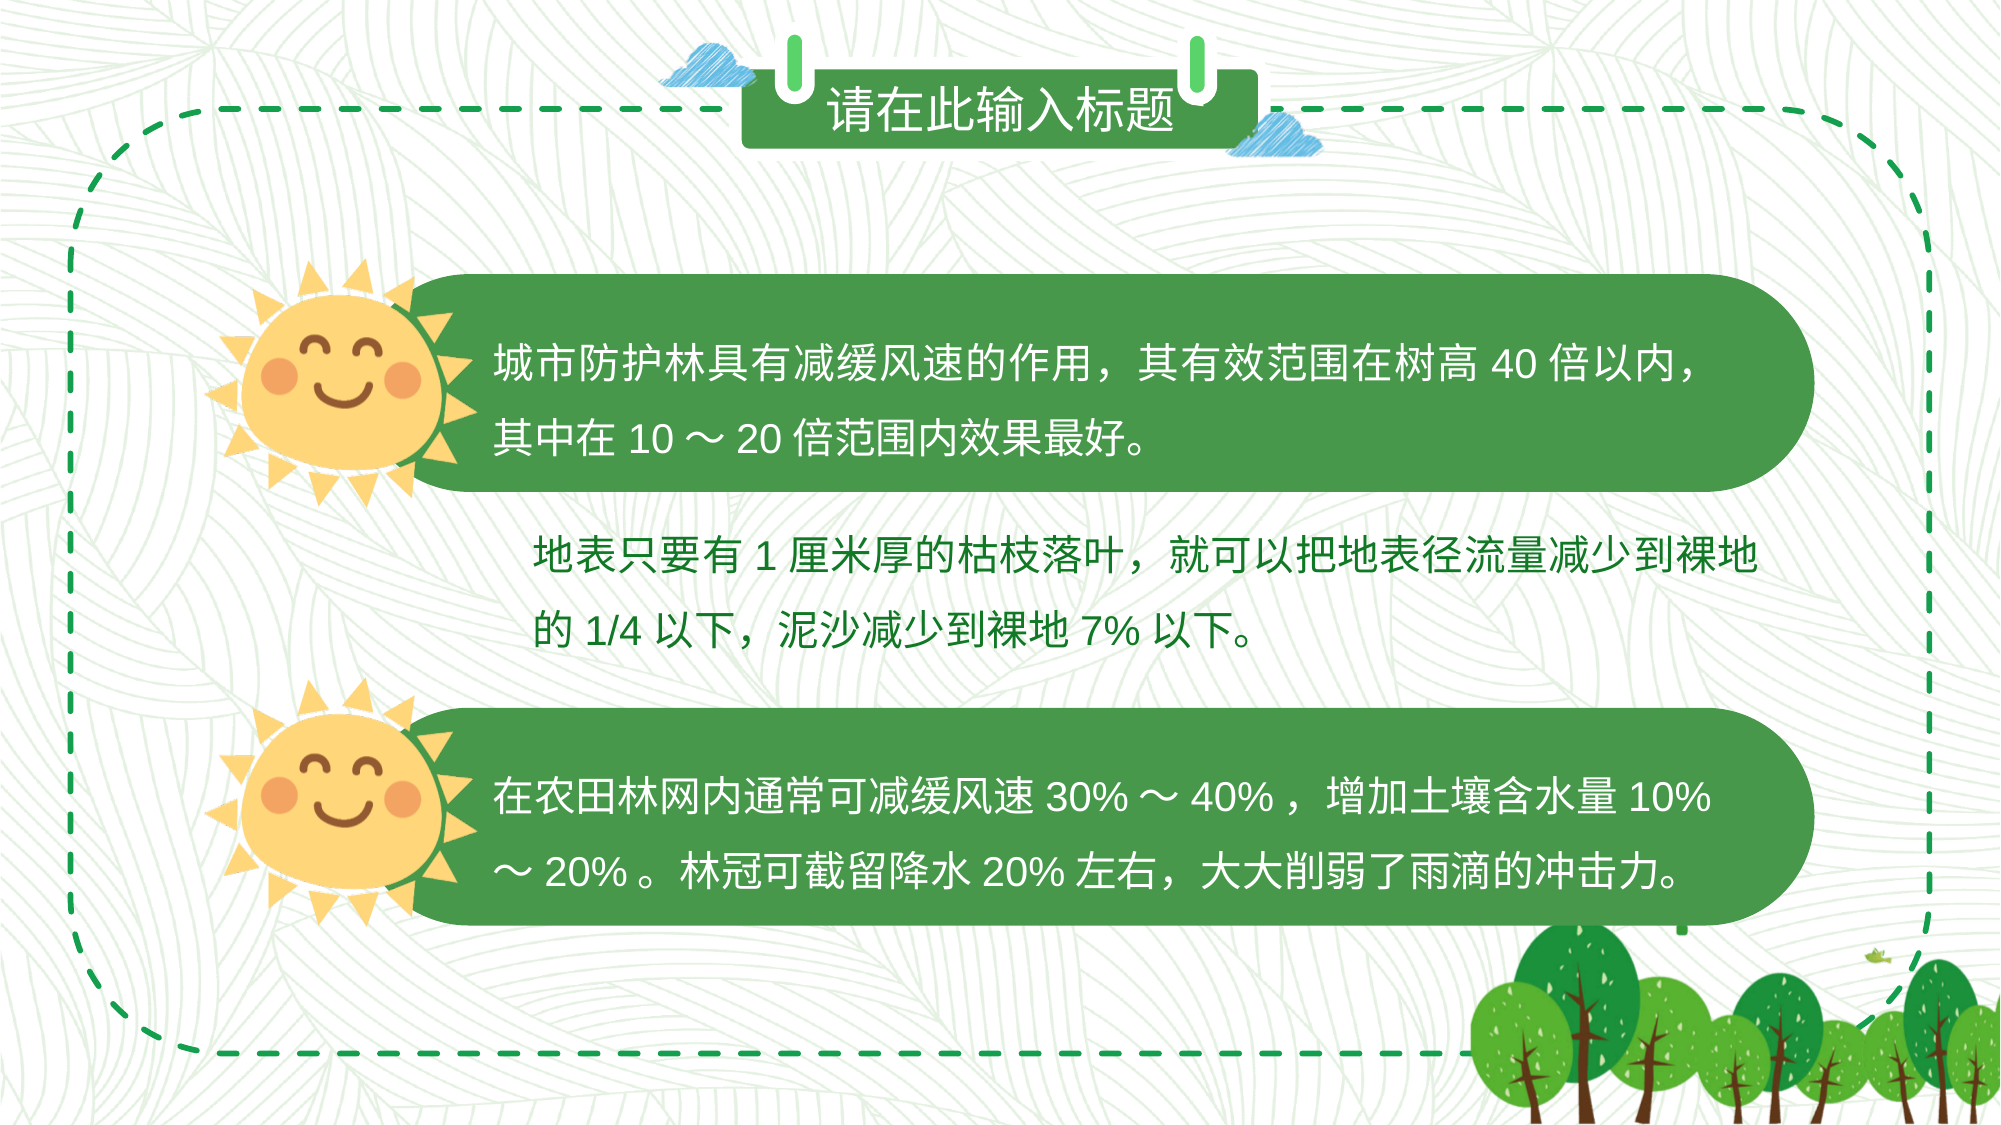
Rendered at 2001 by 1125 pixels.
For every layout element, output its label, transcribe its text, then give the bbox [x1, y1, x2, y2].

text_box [204, 677, 1815, 927]
text_box 地表只要有1厘米厚的枯枝落叶，就可以把地表径流量减少到裸地的1/4以下，泥沙减少到裸地7%以下。 [518, 508, 1775, 662]
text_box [204, 258, 1815, 508]
picture [3, 1, 2001, 1125]
